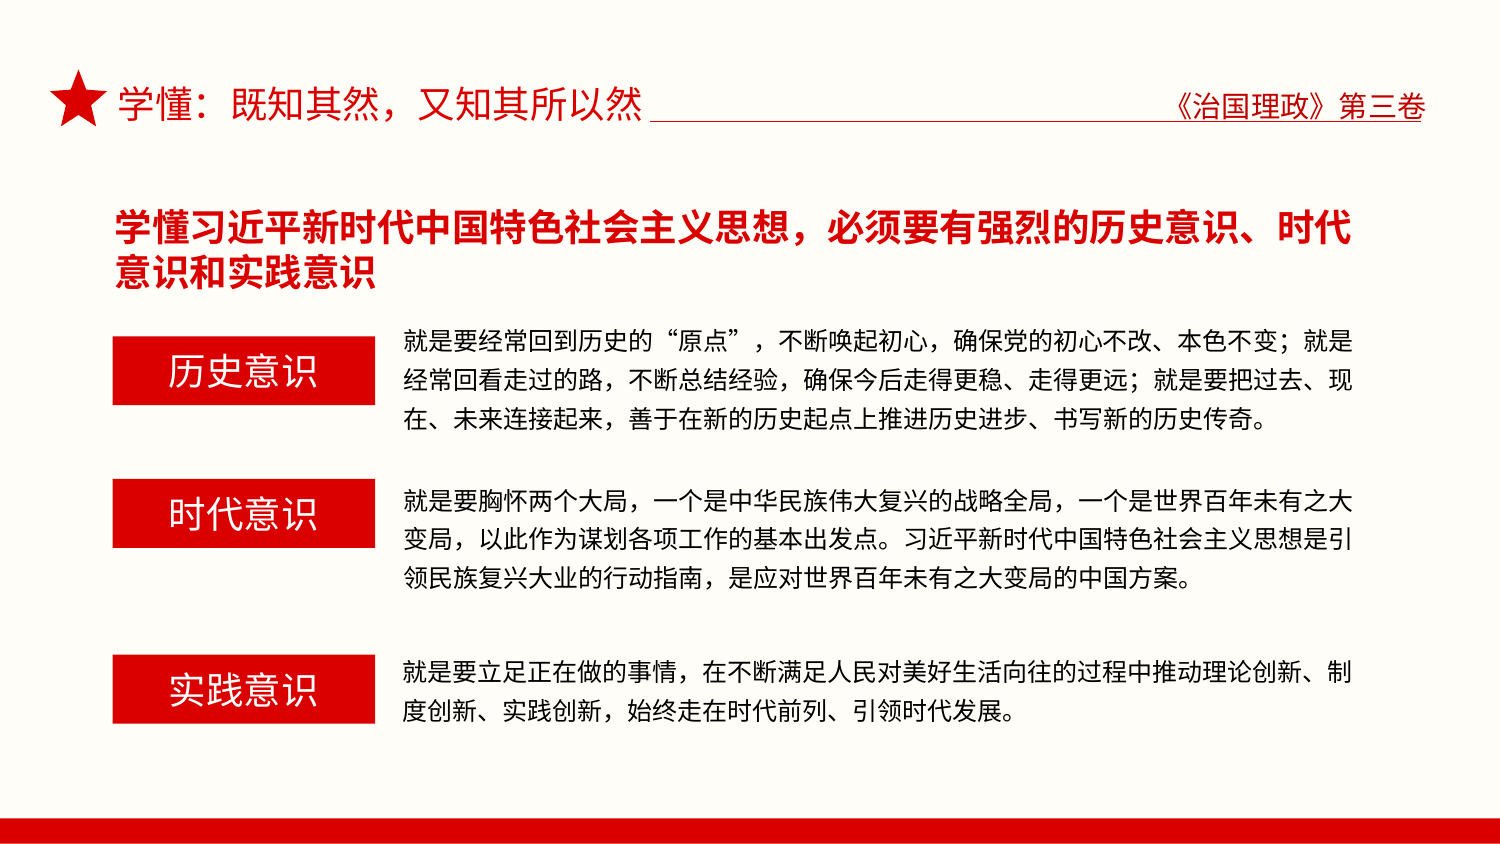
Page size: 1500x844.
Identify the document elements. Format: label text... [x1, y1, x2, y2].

text_box 就是要经常回到历史的“原点”，不断唤起初心，确保党的初心不改、本色不变；就是经常回看走过的路，不断总结经验，确保今后走得更稳、走得更远；就是要把过去、现在、未来连接起来，善于在新的历史起点上推进历史进步、书写新的历史传奇。 [388, 309, 1375, 441]
text_box 历史意识 [112, 336, 376, 406]
text_box 时代意识 [112, 478, 376, 548]
text_box 就是要立足正在做的事情，在不断满足人民对美好生活向往的过程中推动理论创新、制度创新、实践创新，始终走在时代前列、引领时代发展。 [387, 640, 1374, 733]
text_box 就是要胸怀两个大局，一个是中华民族伟大复兴的战略全局，一个是世界百年未有之大变局，以此作为谋划各项工作的基本出发点。习近平新时代中国特色社会主义思想是引领民族复兴大业的行动指南，是应对世界百年未有之大变局的中国方案。 [388, 468, 1375, 601]
text_box 学懂习近平新时代中国特色社会主义思想，必须要有强烈的历史意识、时代意识和实践意识 [99, 196, 1400, 302]
text_box 实践意识 [112, 654, 376, 724]
